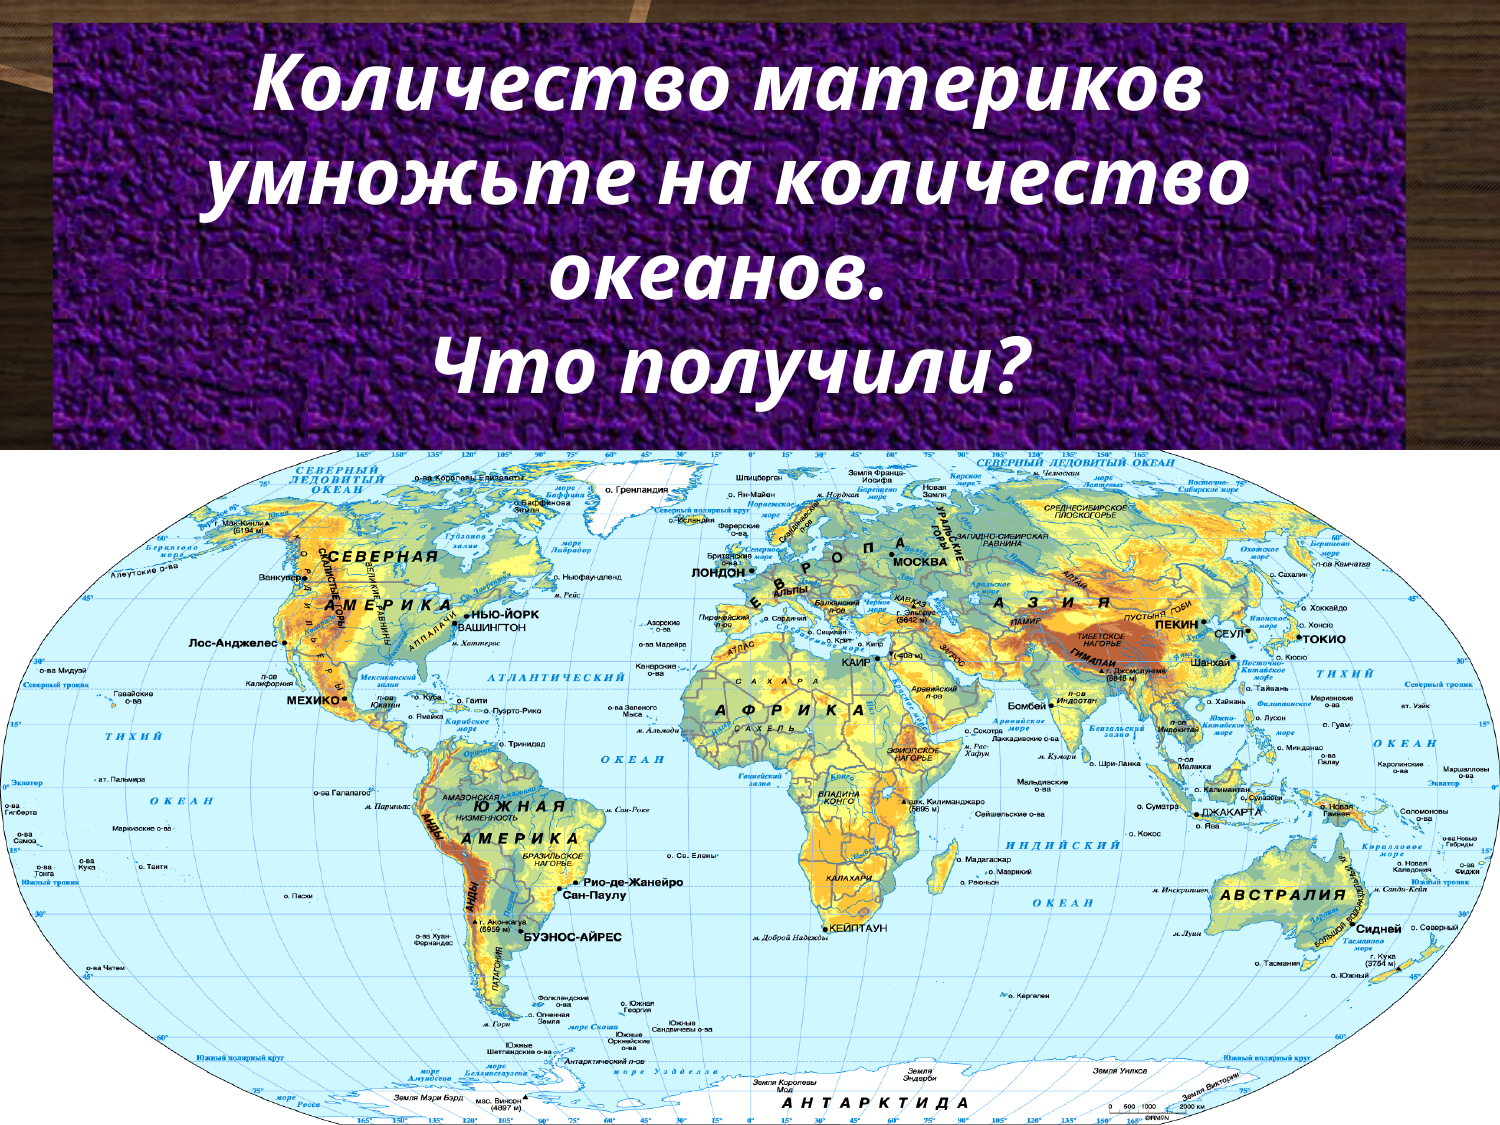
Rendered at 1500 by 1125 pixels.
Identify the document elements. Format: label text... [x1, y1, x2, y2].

title Количество материков умножьте на количество океанов. Что получили? [52, 23, 1406, 450]
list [0, 450, 1500, 1125]
